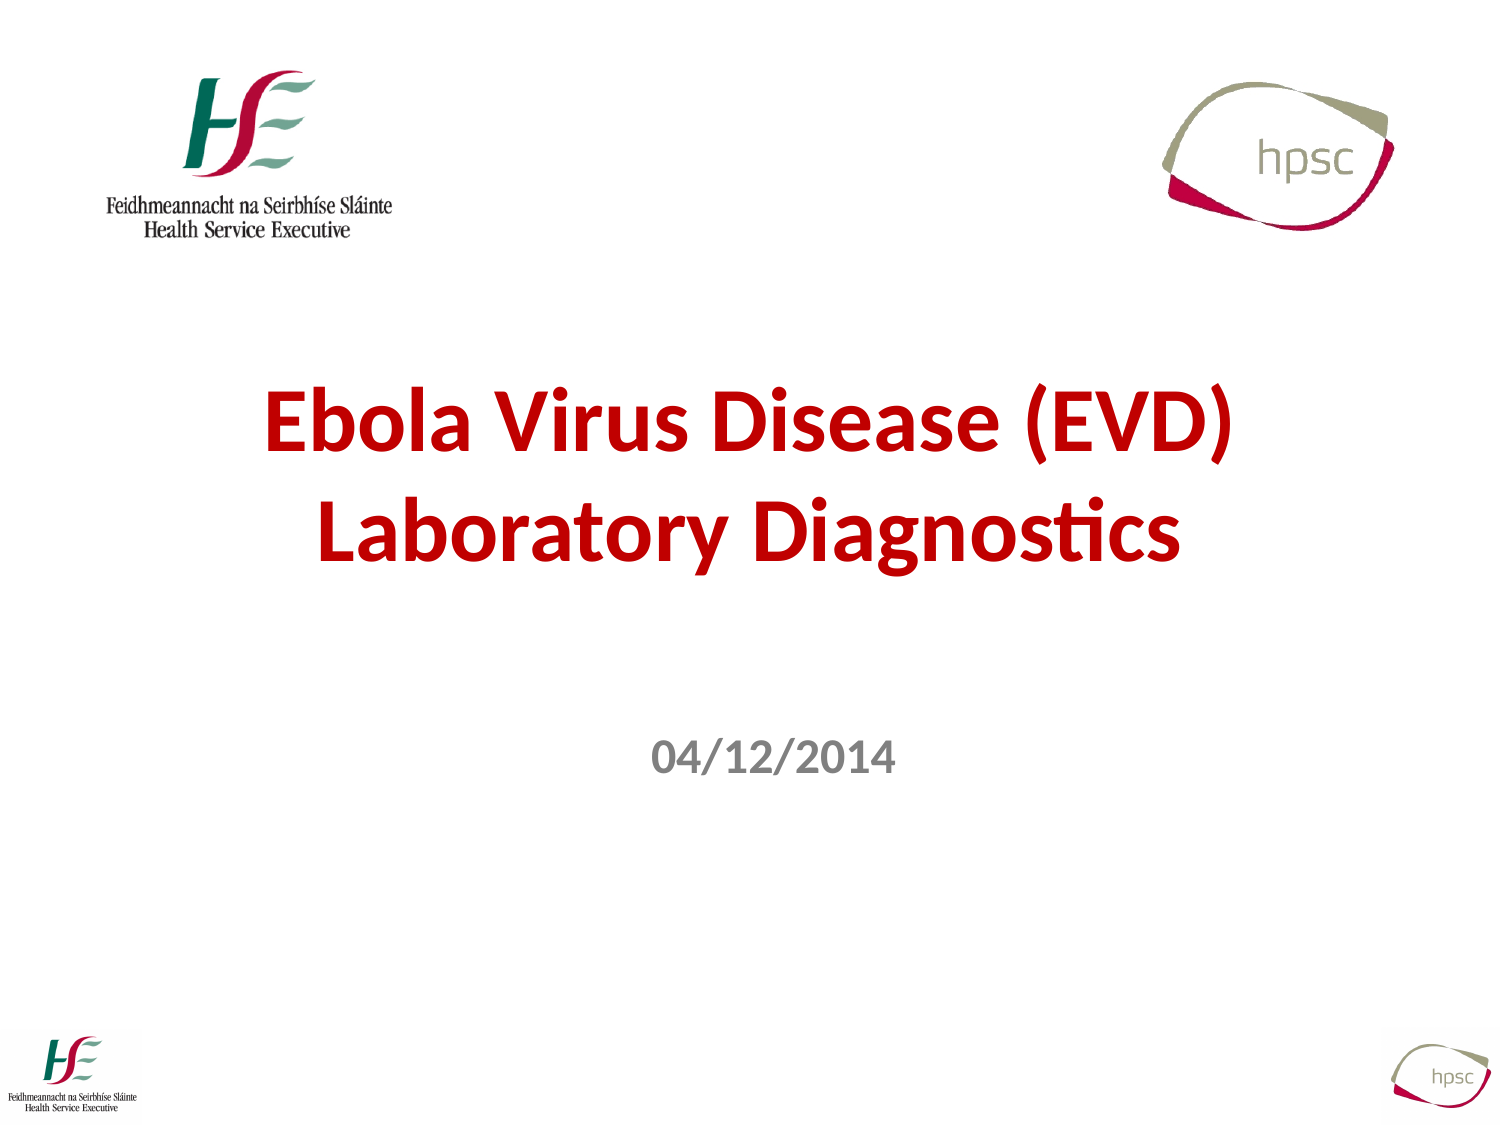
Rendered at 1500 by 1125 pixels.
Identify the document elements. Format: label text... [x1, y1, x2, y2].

title Ebola Virus Disease (EVD) Laboratory Diagnostics [112, 349, 1388, 591]
picture [1381, 1027, 1500, 1125]
picture [88, 54, 404, 268]
picture [0, 1029, 142, 1125]
text_box 04/12/2014 [301, 715, 1247, 791]
picture [1139, 42, 1415, 271]
